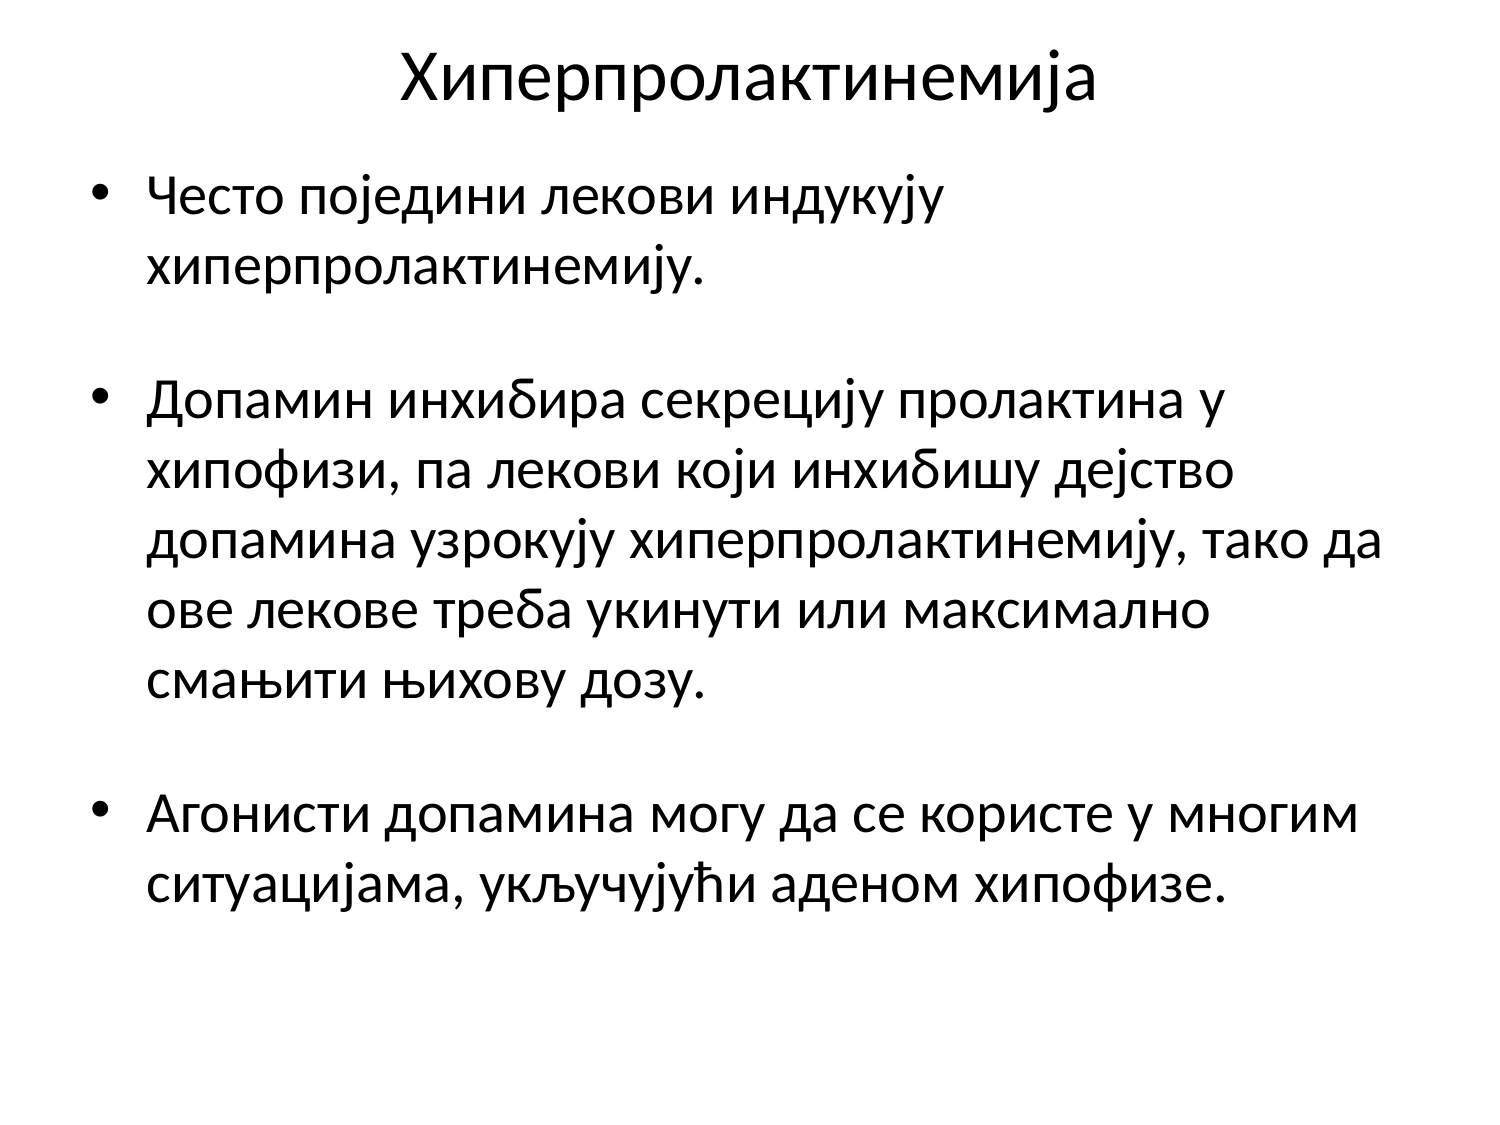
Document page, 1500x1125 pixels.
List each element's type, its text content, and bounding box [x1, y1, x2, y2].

list Често поједини лекови индукују хиперпролактинемију. Допамин инхибира секрецију пролактина у хипофизи, па лекови који инхибишу дејство допамина узрокују хиперпролактинемију, тако да ове лекове треба укинути или максимално смањити њихову дозу. Агонисти допамина могу да се користе у многим ситуацијама, укључујући аденом хипофизе. [75, 149, 1425, 1047]
title Хиперпролактинемија [75, 19, 1425, 124]
